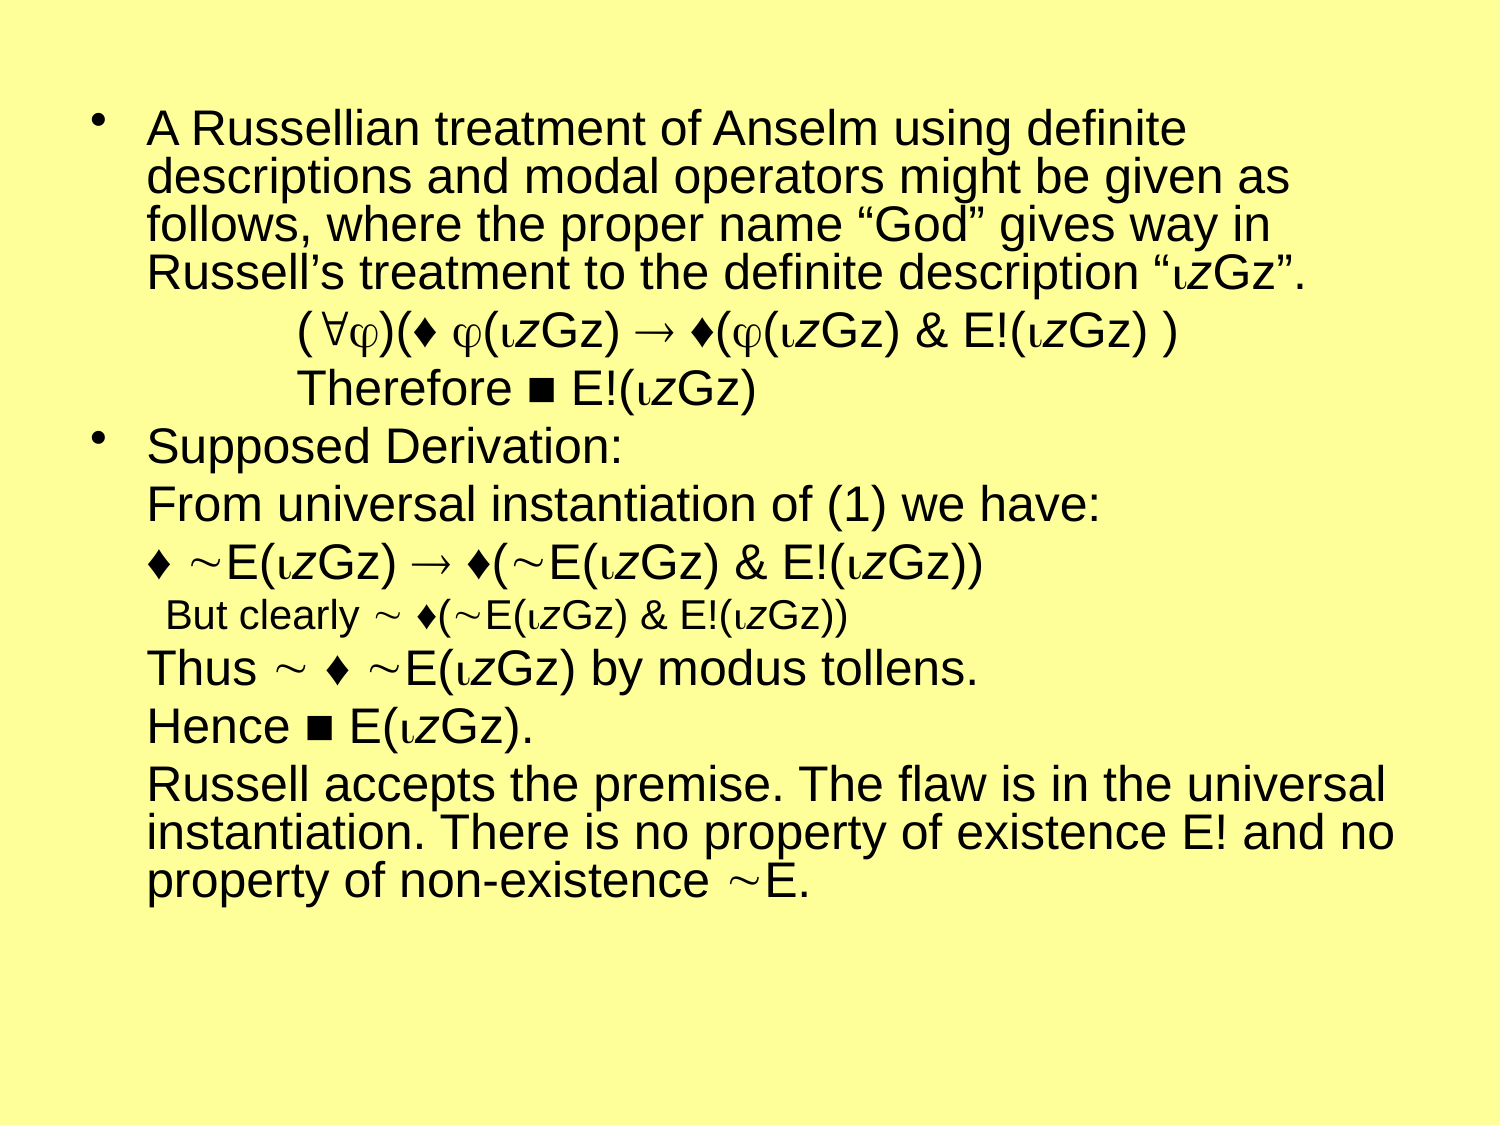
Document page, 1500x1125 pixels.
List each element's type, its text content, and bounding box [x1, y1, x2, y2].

list A Russellian treatment of Anselm using definite descriptions and modal operators might be given as follows, where the proper name “God” gives way in Russell’s treatment to the definite description “zGz”. ()(♦ (zGz)  ♦((zGz) & E!(zGz) ) Therefore ■ E!(zGz) Supposed Derivation: From universal instantiation of (1) we have: ♦ E(zGz)  ♦(E(zGz) & E!(zGz)) But clearly  ♦(E(zGz) & E!(zGz)) Thus  ♦ E(zGz) by modus tollens. Hence ■ E(zGz). Russell accepts the premise. The flaw is in the universal instantiation. There is no property of existence E! and no property of non-existence E. [75, 99, 1425, 1005]
